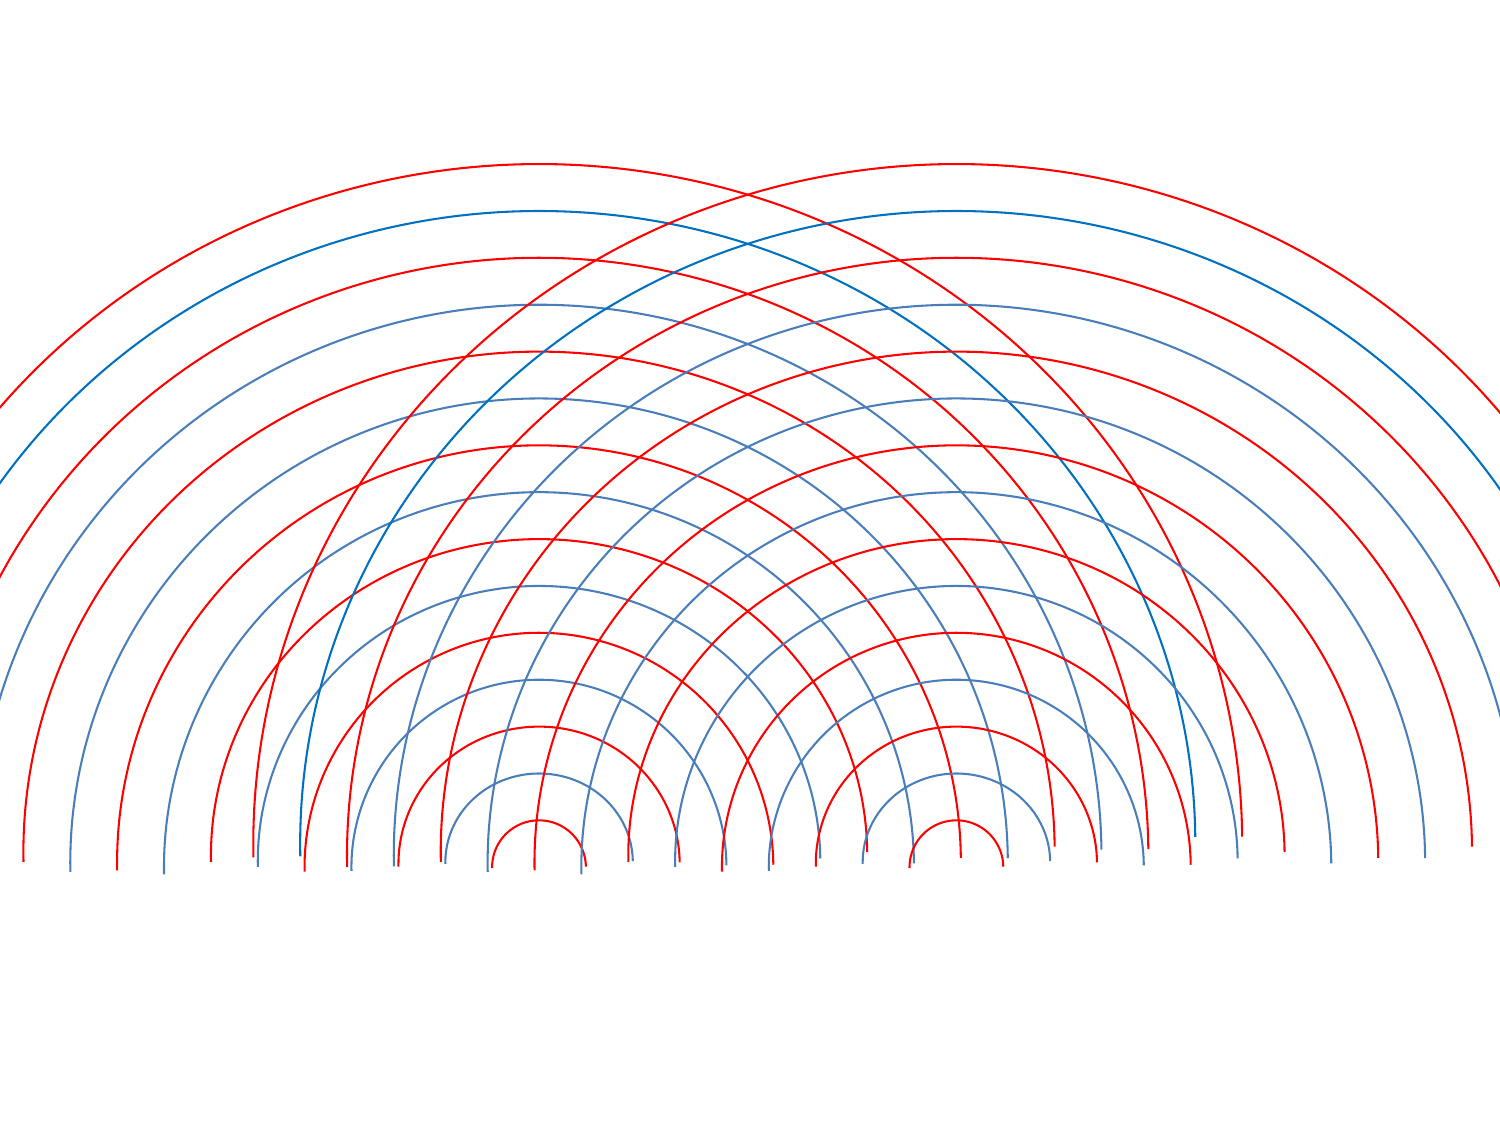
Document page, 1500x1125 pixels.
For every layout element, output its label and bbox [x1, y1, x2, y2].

text_box [253, 163, 1500, 1125]
text_box [0, 163, 251, 1125]
